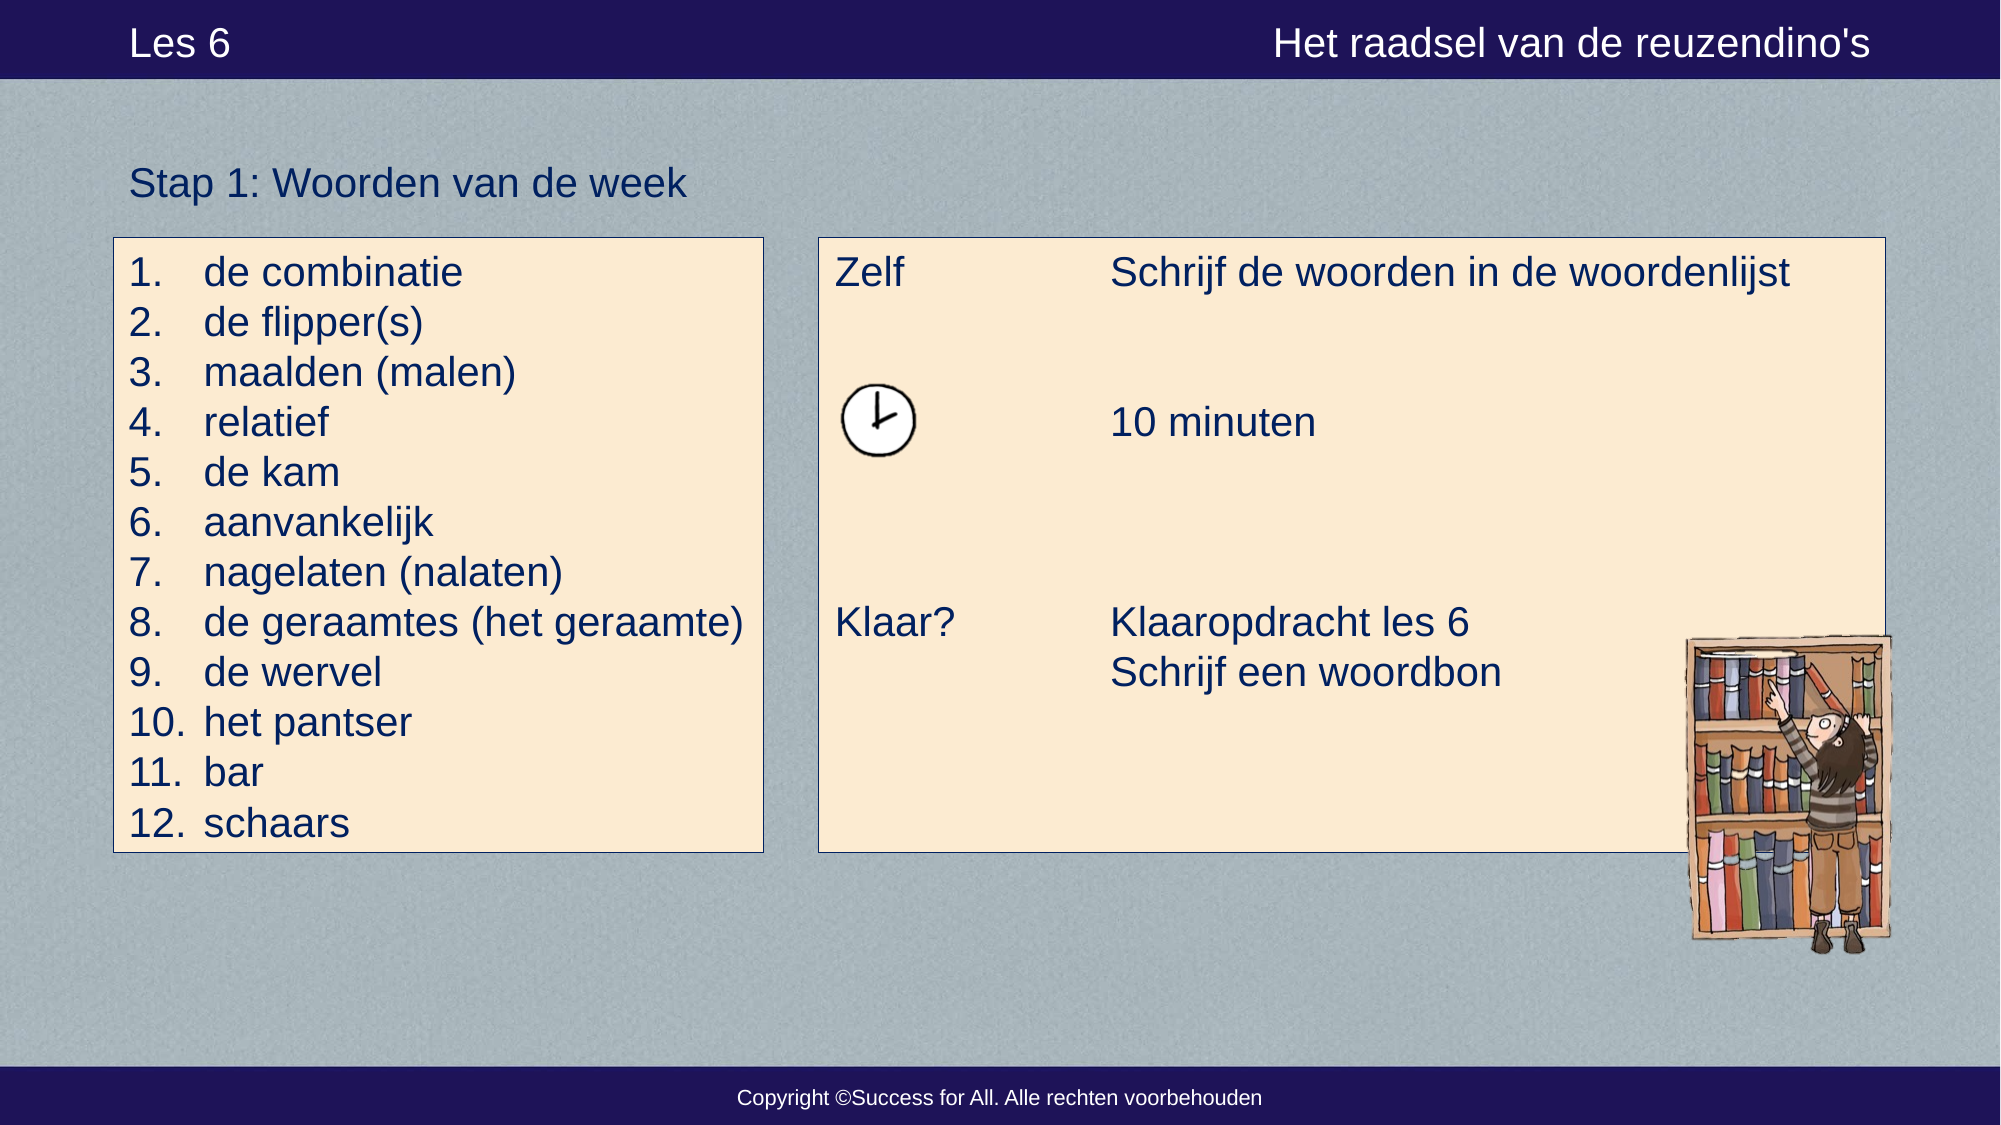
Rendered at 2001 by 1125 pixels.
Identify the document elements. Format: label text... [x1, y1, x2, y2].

text_box de combinatie de flipper(s) maalden (malen) relatief de kam aanvankelijk nagelaten (nalaten) de geraamtes (het geraamte) de wervel het pantser bar schaars [113, 237, 764, 853]
text_box Les 6 [114, 8, 354, 73]
text_box Stap 1: Woorden van de week [113, 148, 1635, 214]
text_box Copyright ©Success for All. Alle rechten voorbehouden [0, 1076, 2000, 1125]
text_box Het raadsel van de reuzendino's [999, 8, 1886, 73]
text_box Zelf Schrijf de woorden in de woordenlijst 10 minuten Klaar? Klaaropdracht les 6 Schrijf een woordbon [818, 237, 1886, 853]
picture [0, 0, 2001, 1125]
